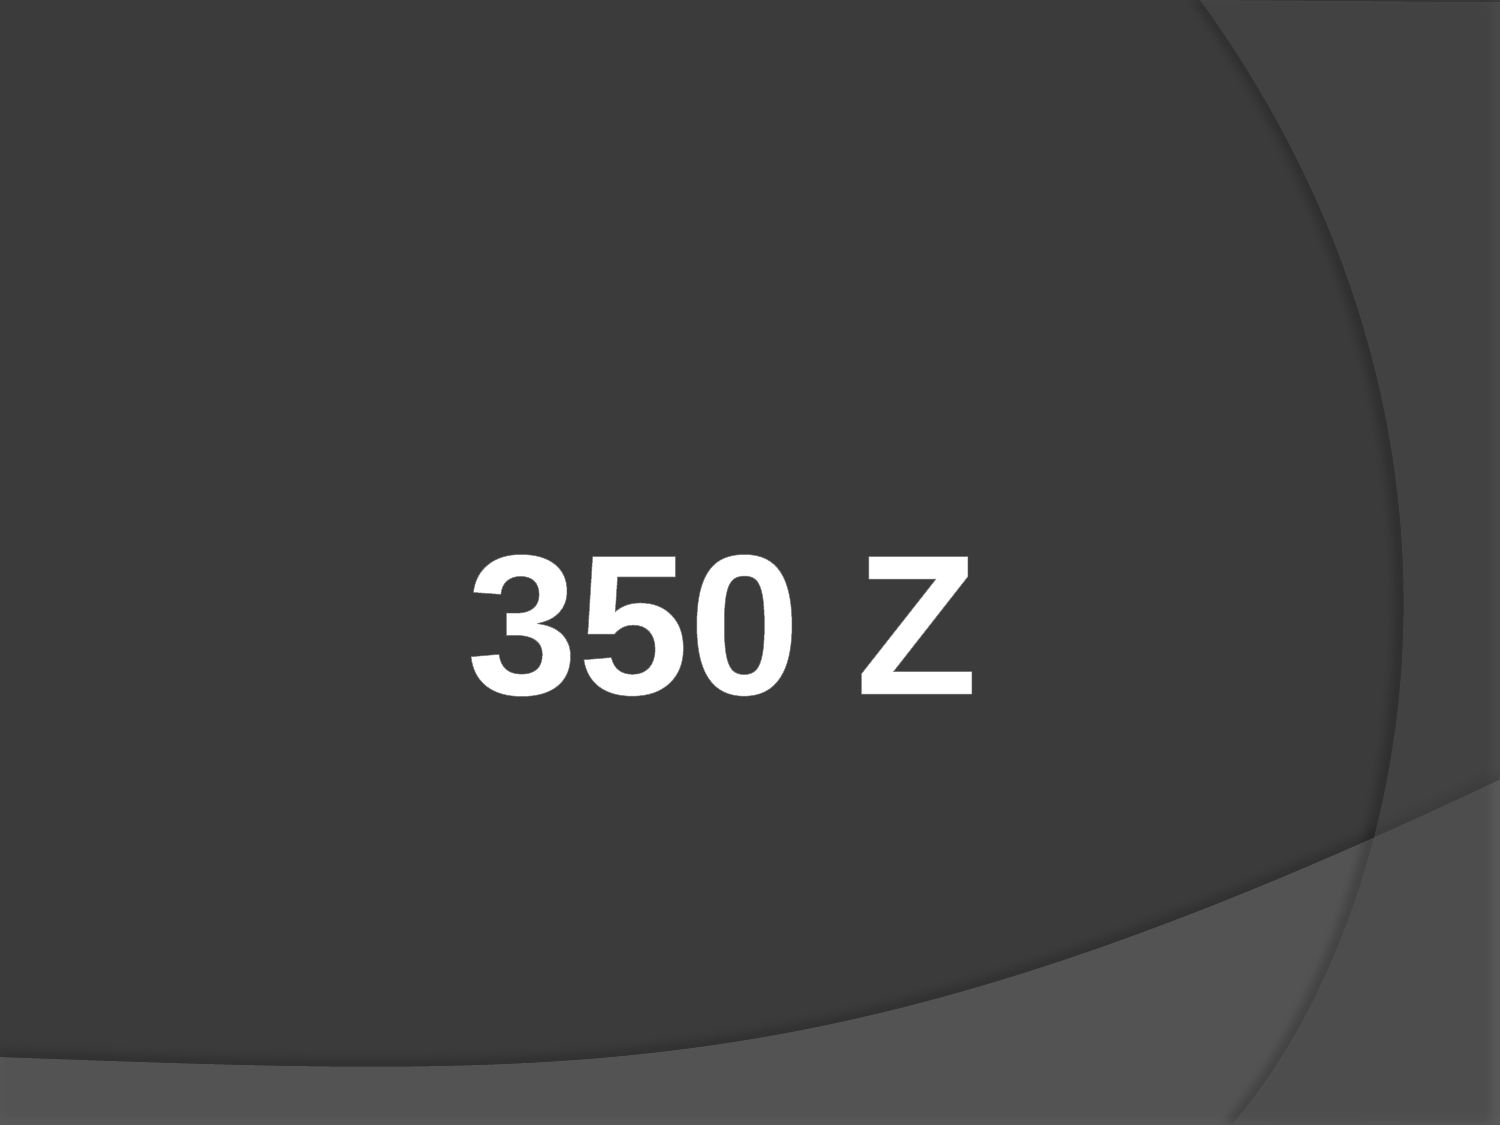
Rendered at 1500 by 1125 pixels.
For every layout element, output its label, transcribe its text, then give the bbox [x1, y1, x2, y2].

text_box 350 Z [451, 486, 1049, 742]
